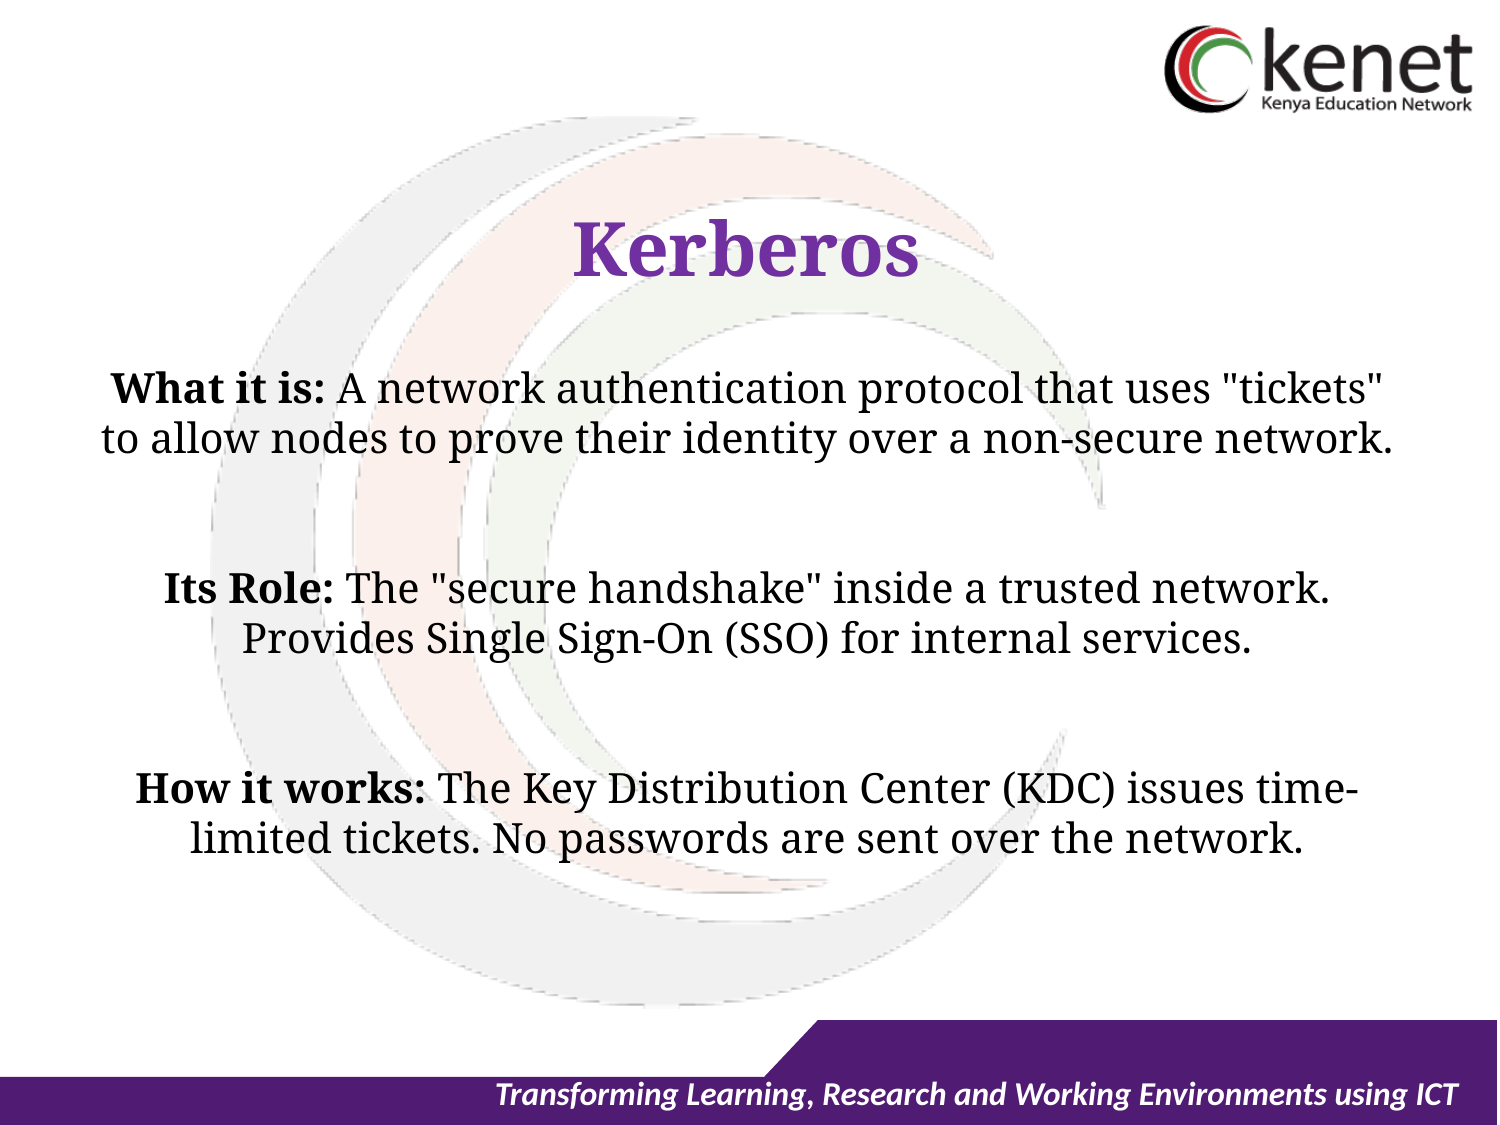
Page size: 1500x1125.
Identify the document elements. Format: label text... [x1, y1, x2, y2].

text_box Kerberos What it is: A network authentication protocol that uses "tickets" to allow nodes to prove their identity over a non-secure network. Its Role: The "secure handshake" inside a trusted network. Provides Single Sign-On (SSO) for internal services. How it works: The Key Distribution Center (KDC) issues time-limited tickets. No passwords are sent over the network. [1111, 194, 1421, 998]
picture [210, 116, 1107, 1009]
picture [1163, 11, 1477, 117]
text_box Transforming Learning, Research and Working Environments using ICT [479, 1065, 1485, 1125]
text_box [0, 1076, 479, 1125]
text_box Kerberos What it is: A network authentication protocol that uses "tickets" to allow nodes to prove their identity over a non-secure network. Its Role: The "secure handshake" inside a trusted network. Provides Single Sign-On (SSO) for internal services. How it works: The Key Distribution Center (KDC) issues time-limited tickets. No passwords are sent over the network. [73, 194, 205, 998]
text_box [775, 1020, 1497, 1125]
